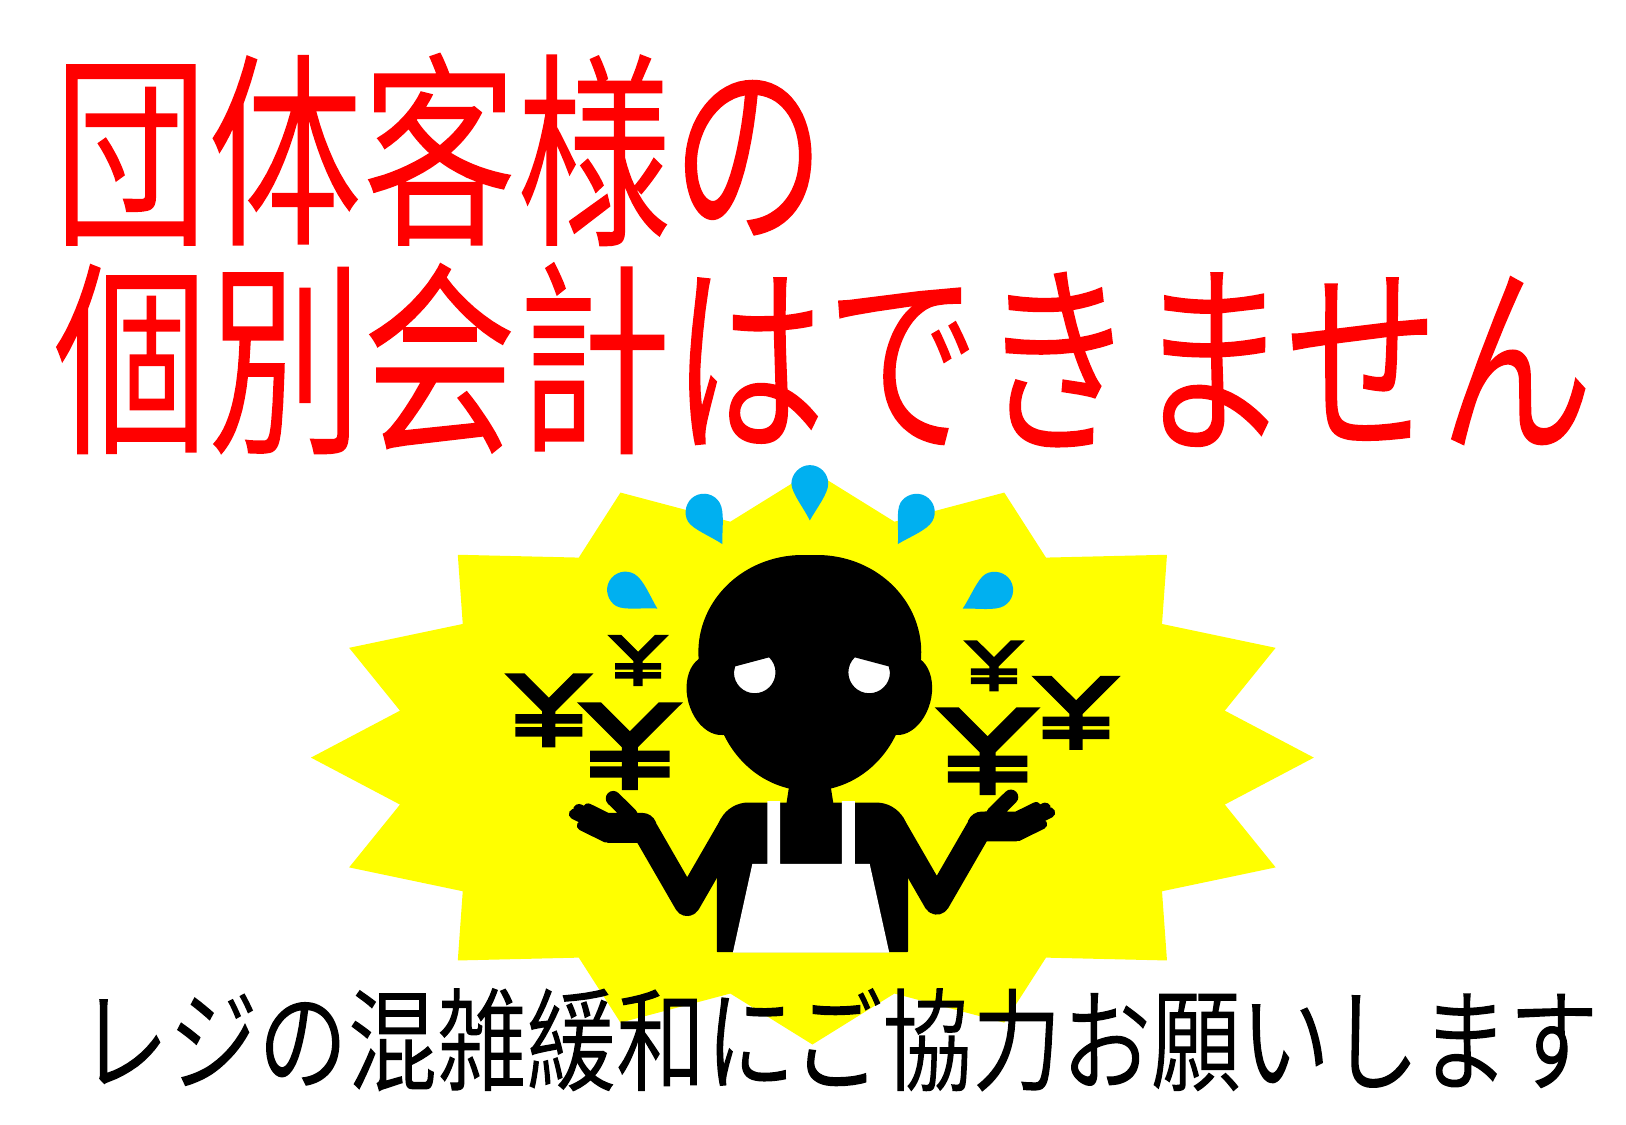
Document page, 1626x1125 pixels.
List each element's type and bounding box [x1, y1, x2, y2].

text_box [577, 960, 1047, 1047]
text_box [1057, 552, 1316, 963]
text_box [504, 464, 1121, 953]
text_box [308, 552, 568, 963]
